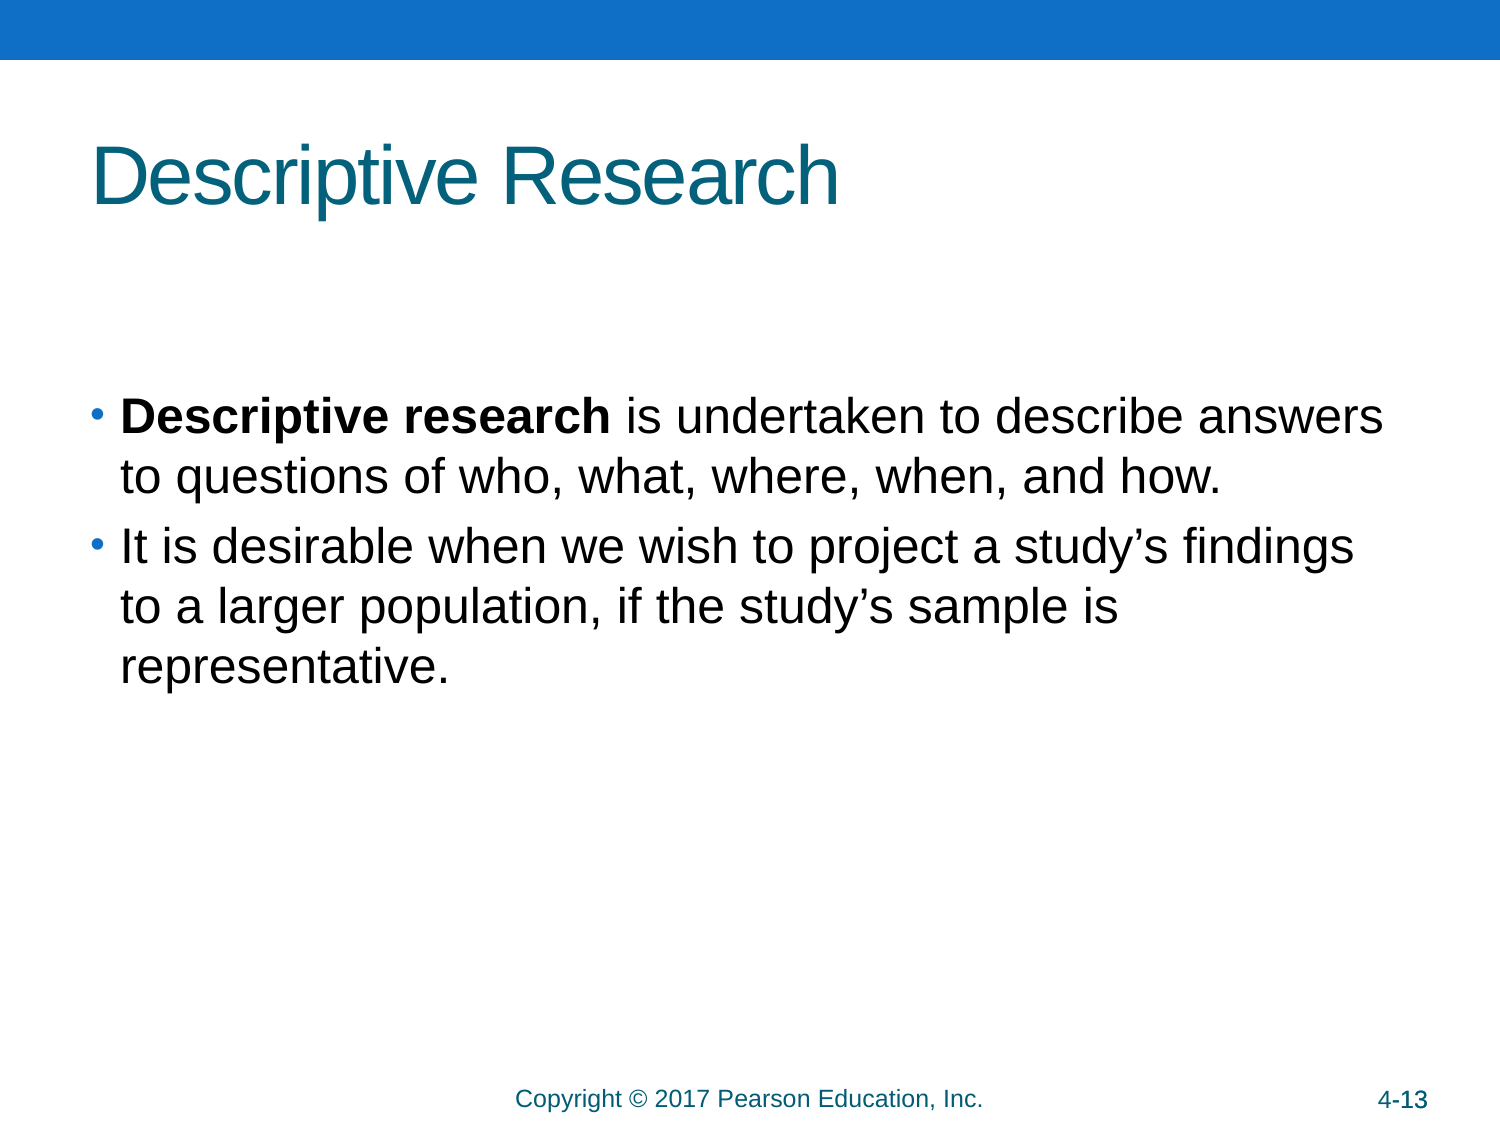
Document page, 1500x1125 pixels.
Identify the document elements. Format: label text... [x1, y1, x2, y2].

title Descriptive Research [75, 90, 1425, 253]
list Descriptive research is undertaken to describe answers to questions of who, what, where, when, and how. It is desirable when we wish to project a study’s findings to a larger population, if the study’s sample is representative. [75, 376, 1425, 1125]
